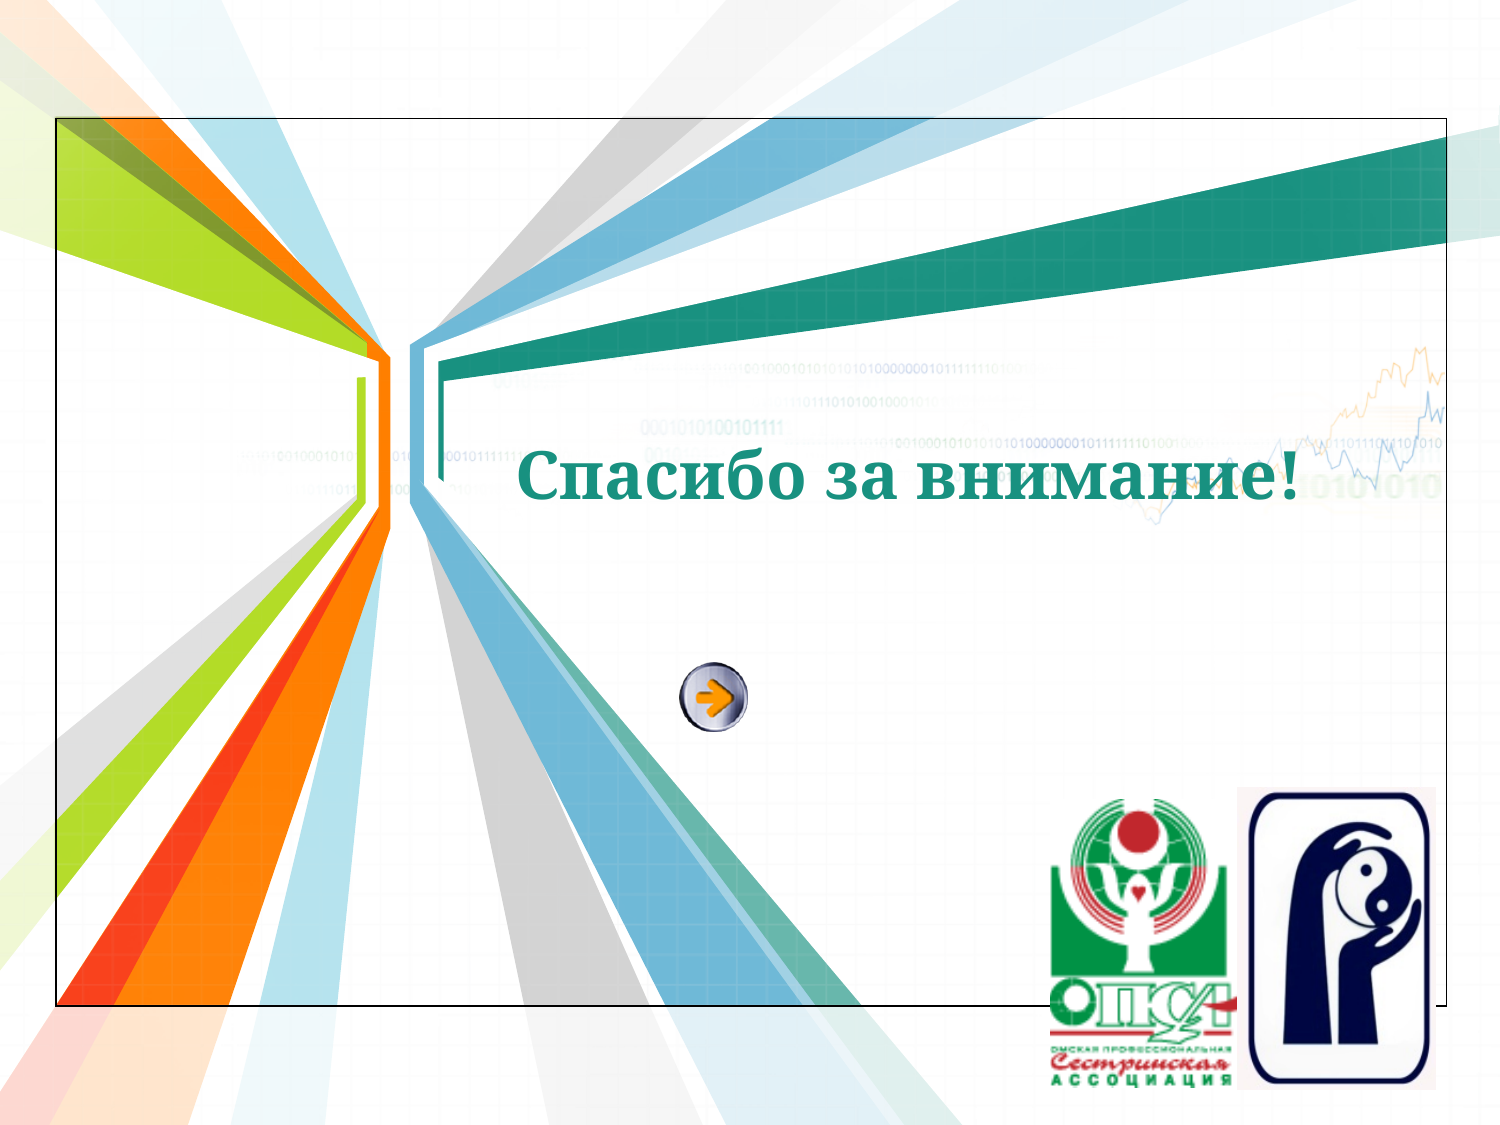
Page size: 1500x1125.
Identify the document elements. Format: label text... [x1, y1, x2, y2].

picture [0, 0, 1500, 1125]
title Спасибо за внимание! [500, 399, 1425, 546]
